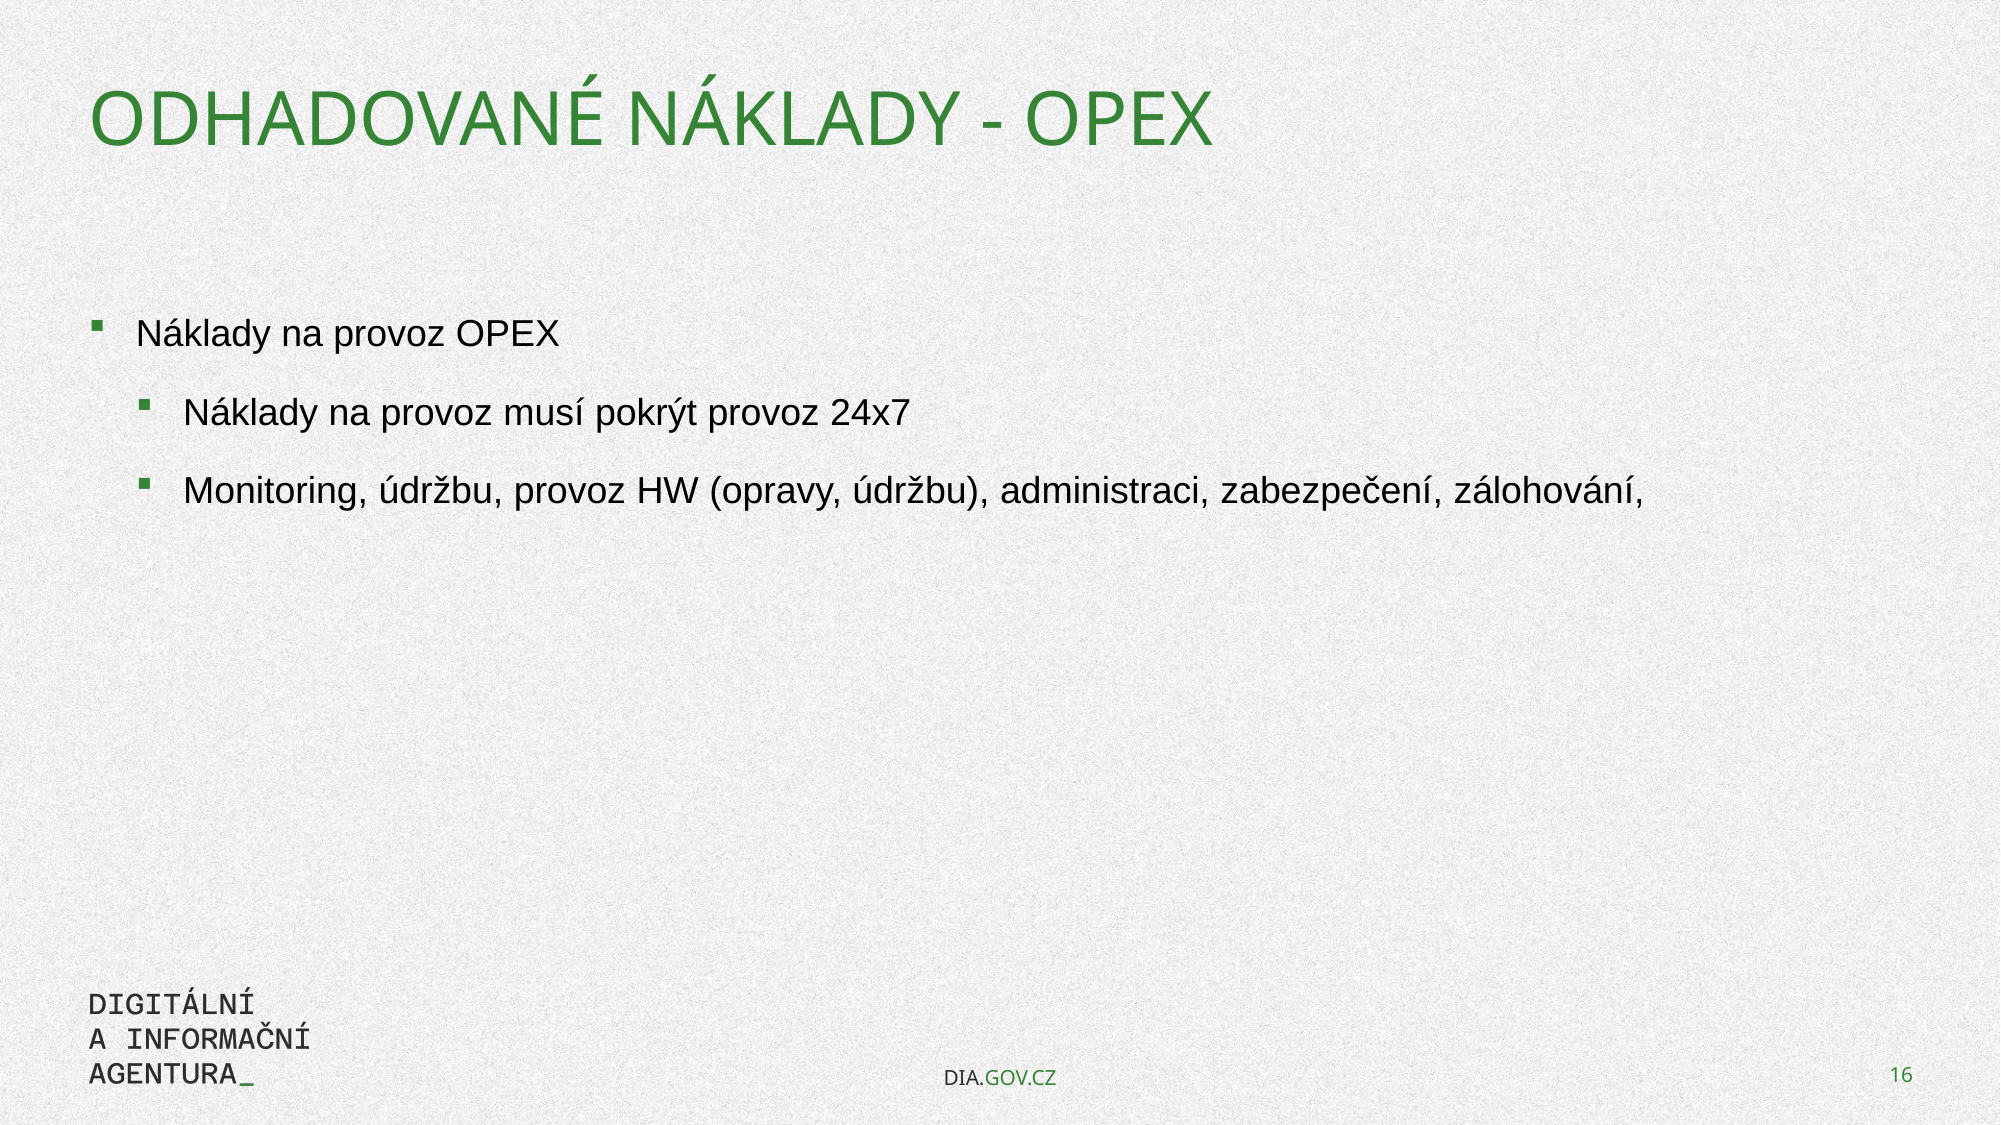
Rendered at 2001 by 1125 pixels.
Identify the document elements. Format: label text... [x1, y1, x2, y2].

footer DIA.GOV.CZ [558, 1037, 1442, 1098]
slide_number 16 [1612, 1037, 1928, 1098]
picture [0, 0, 2001, 1125]
title Odhadované náklady - OPEX [88, 70, 1912, 284]
list Náklady na provoz OPEX Náklady na provoz musí pokrýt provoz 24x7 Monitoring, údržbu, provoz HW (opravy, údržbu), administraci, zabezpečení, zálohování, [88, 299, 1912, 980]
